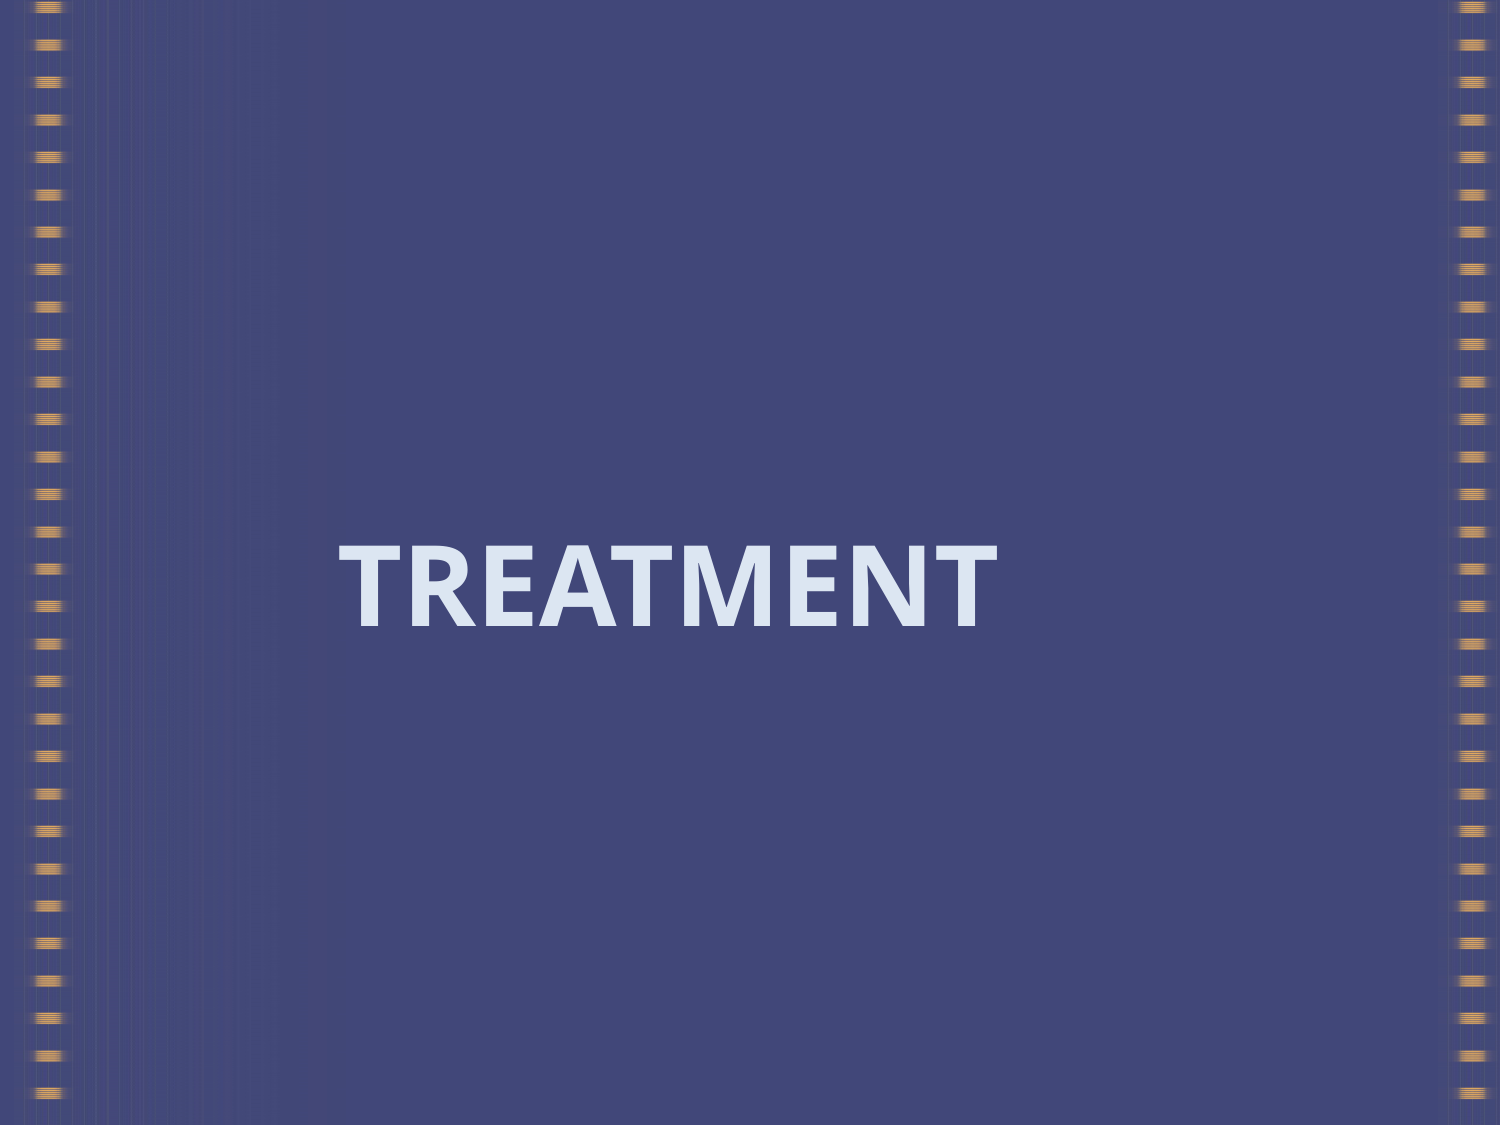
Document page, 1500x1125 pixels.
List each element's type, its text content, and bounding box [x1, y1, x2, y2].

text_box TREATMENT [0, 0, 1500, 1125]
